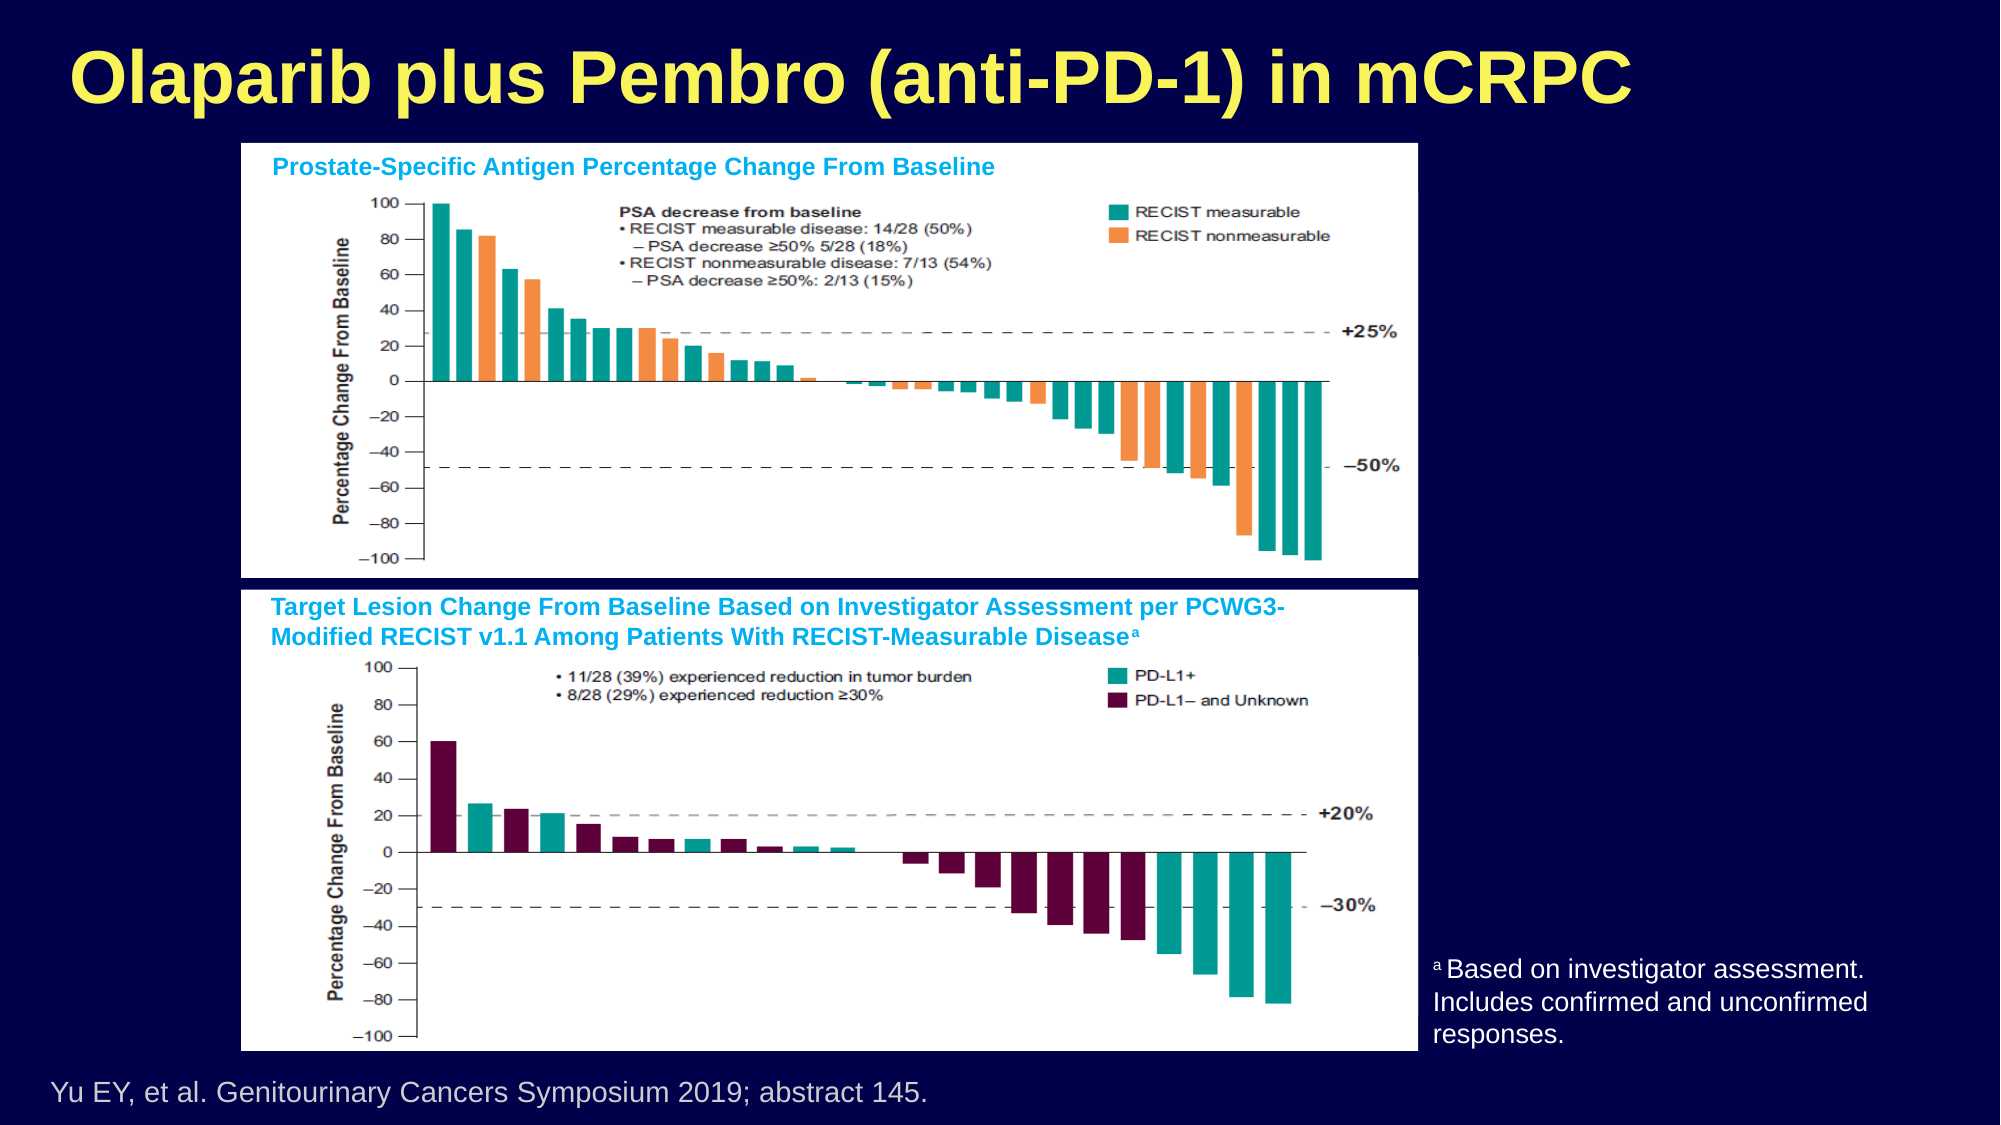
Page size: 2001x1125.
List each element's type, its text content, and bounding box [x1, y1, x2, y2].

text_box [240, 582, 1419, 1051]
text_box Yu EY, et al. Genitourinary Cancers Symposium 2019; abstract 145. [35, 1066, 1350, 1116]
title Olaparib plus Pembro (anti-PD-1) in mCRPC [54, 20, 1838, 126]
text_box a Based on investigator assessment. Includes confirmed and unconfirmed responses. [1418, 944, 1947, 1089]
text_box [240, 142, 1419, 579]
